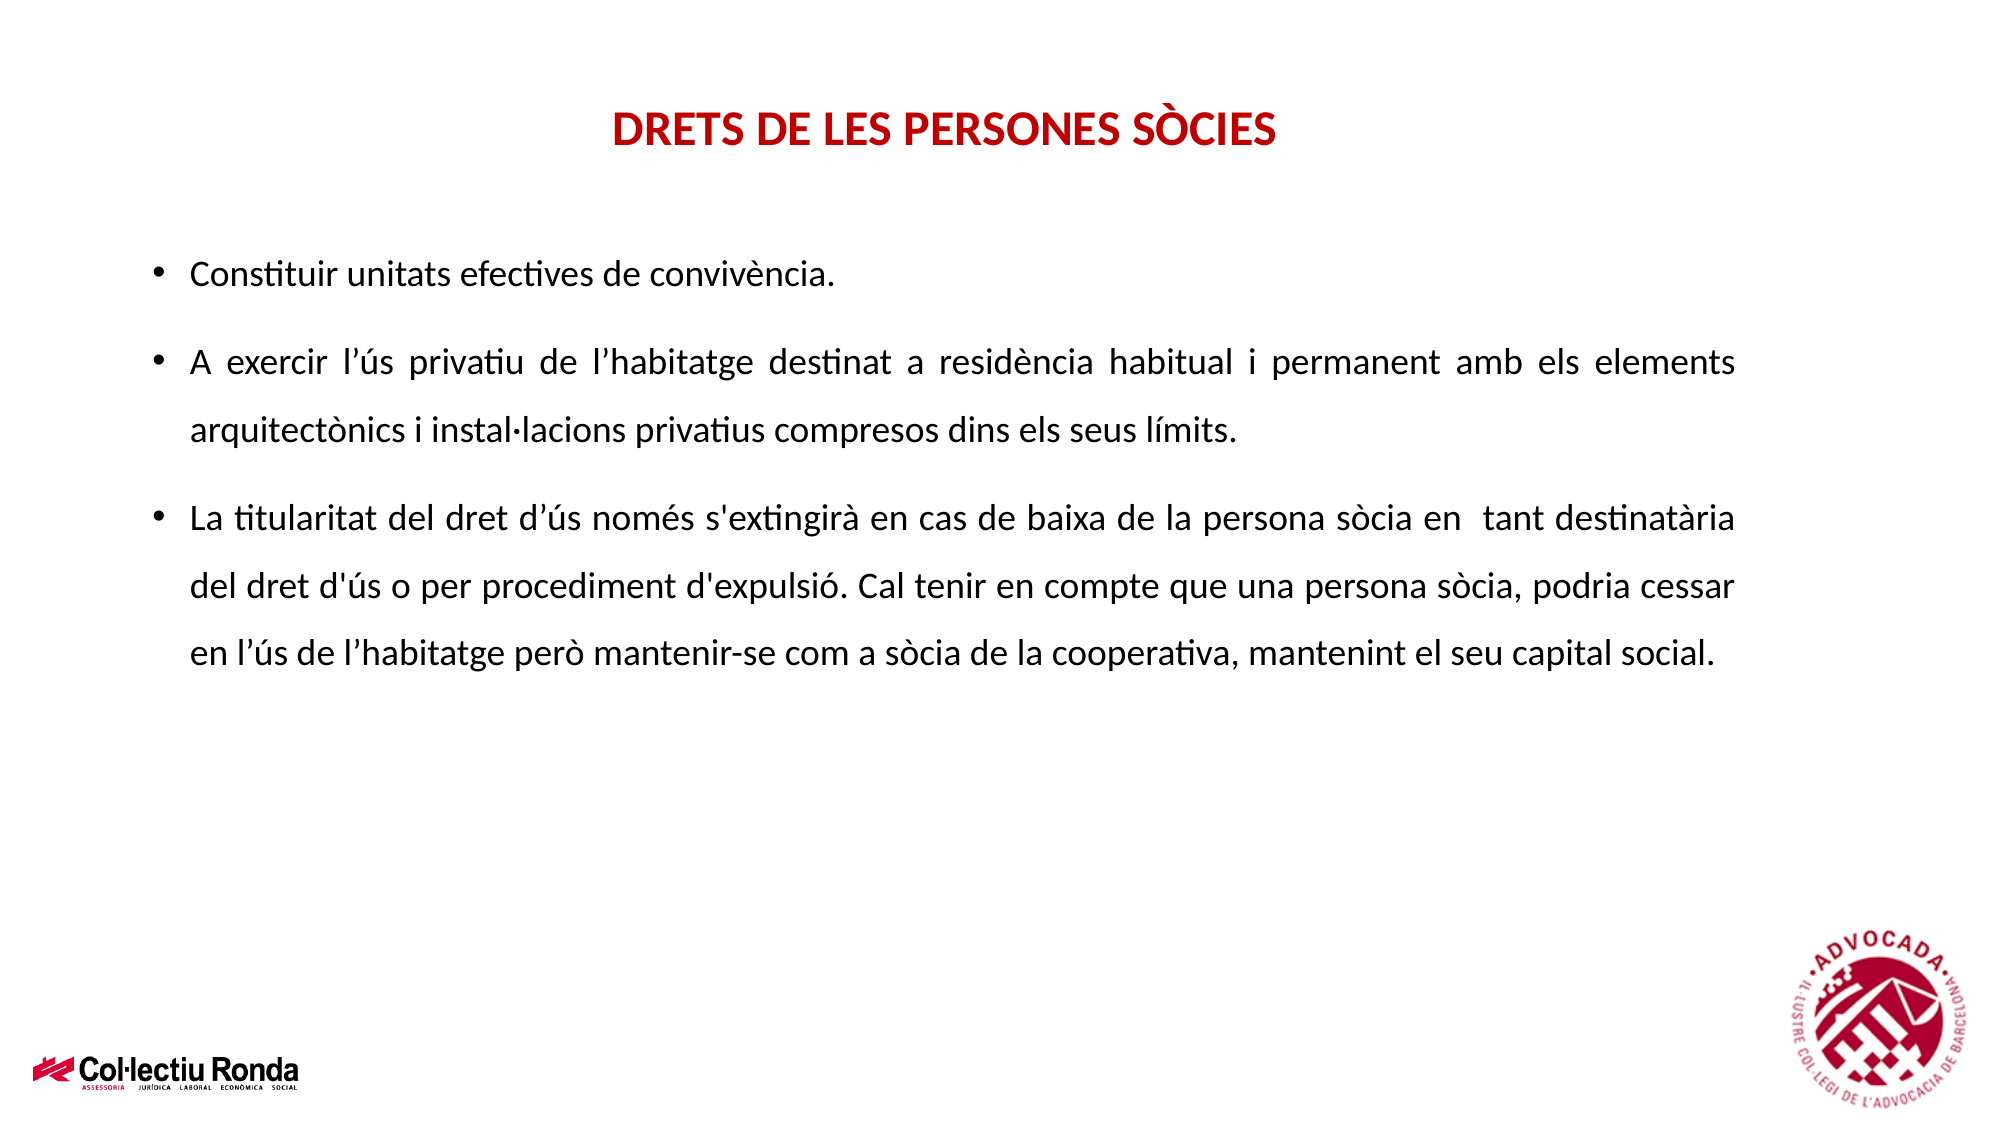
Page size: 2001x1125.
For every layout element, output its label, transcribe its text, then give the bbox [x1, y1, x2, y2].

title DRETS DE LES PERSONES SÒCIES [137, 59, 1753, 199]
picture [33, 1056, 299, 1090]
picture [1763, 917, 2000, 1114]
list Constituir unitats efectives de convivència. A exercir l’ús privatiu de l’habitatge destinat a residència habitual i permanent amb els elements arquitectònics i instal·lacions privatius compresos dins els seus límits. La titularitat del dret d’ús només s'extingirà en cas de baixa de la persona sòcia en tant destinatària del dret d'ús o per procediment d'expulsió. Cal tenir en compte que una persona sòcia, podria cessar en l’ús de l’habitatge però mantenir-se com a sòcia de la cooperativa, mantenint el seu capital social. [137, 218, 1753, 858]
